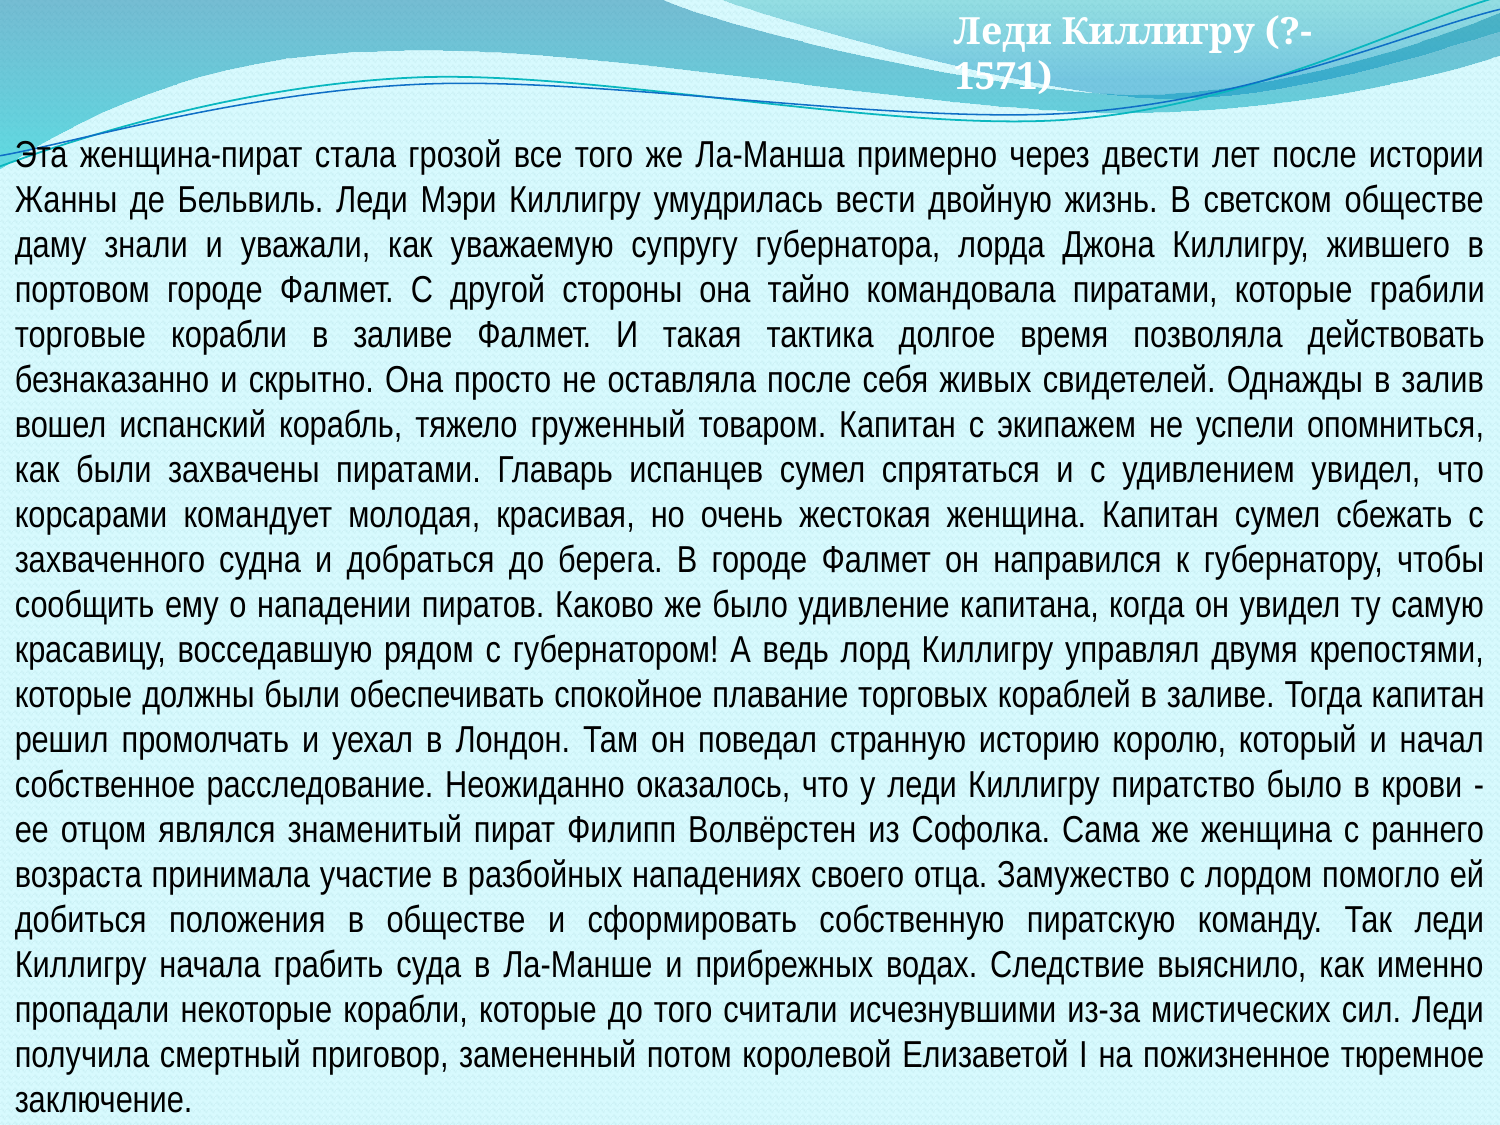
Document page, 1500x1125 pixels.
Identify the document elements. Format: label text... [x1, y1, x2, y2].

text_box Эта женщина-пират стала грозой все того же Ла-Манша примерно через двести лет после истории Жанны де Бельвиль. Леди Мэри Киллигру умудрилась вести двойную жизнь. В светском обществе даму знали и уважали, как уважаемую супругу губернатора, лорда Джона Киллигру, жившего в портовом городе Фалмет. С другой стороны она тайно командовала пиратами, которые грабили торговые корабли в заливе Фалмет. И такая тактика долгое время позволяла действовать безнаказанно и скрытно. Она просто не оставляла после себя живых свидетелей. Однажды в залив вошел испанский корабль, тяжело груженный товаром. Капитан с экипажем не успели опомниться, как были захвачены пиратами. Главарь испанцев сумел спрятаться и с удивлением увидел, что корсарами командует молодая, красивая, но очень жестокая женщина. Капитан сумел сбежать с захваченного судна и добраться до берега. В городе Фалмет он направился к губернатору, чтобы сообщить ему о нападении пиратов. Каково же было удивление капитана, когда он увидел ту самую красавицу, восседавшую рядом с губернатором! А ведь лорд Киллигру управлял двумя крепостями, которые должны были обеспечивать спокойное плавание торговых кораблей в заливе. Тогда капитан решил промолчать и уехал в Лондон. Там он поведал странную историю королю, который и начал собственное расследование. Неожиданно оказалось, что у леди Киллигру пиратство было в крови - ее отцом являлся знаменитый пират Филипп Волвёрстен из Софолка. Сама же женщина с раннего возраста принимала участие в разбойных нападениях своего отца. Замужество с лордом помогло ей добиться положения в обществе и сформировать собственную пиратскую команду. Так леди Киллигру начала грабить суда в Ла-Манше и прибрежных водах. Следствие выяснило, как именно пропадали некоторые корабли, которые до того считали исчезнувшими из-за мистических сил. Леди получила смертный приговор, замененный потом королевой Елизаветой I на пожизненное тюремное заключение. [0, 78, 1500, 1125]
text_box Леди Киллигру (?-1571) [938, 0, 1406, 105]
